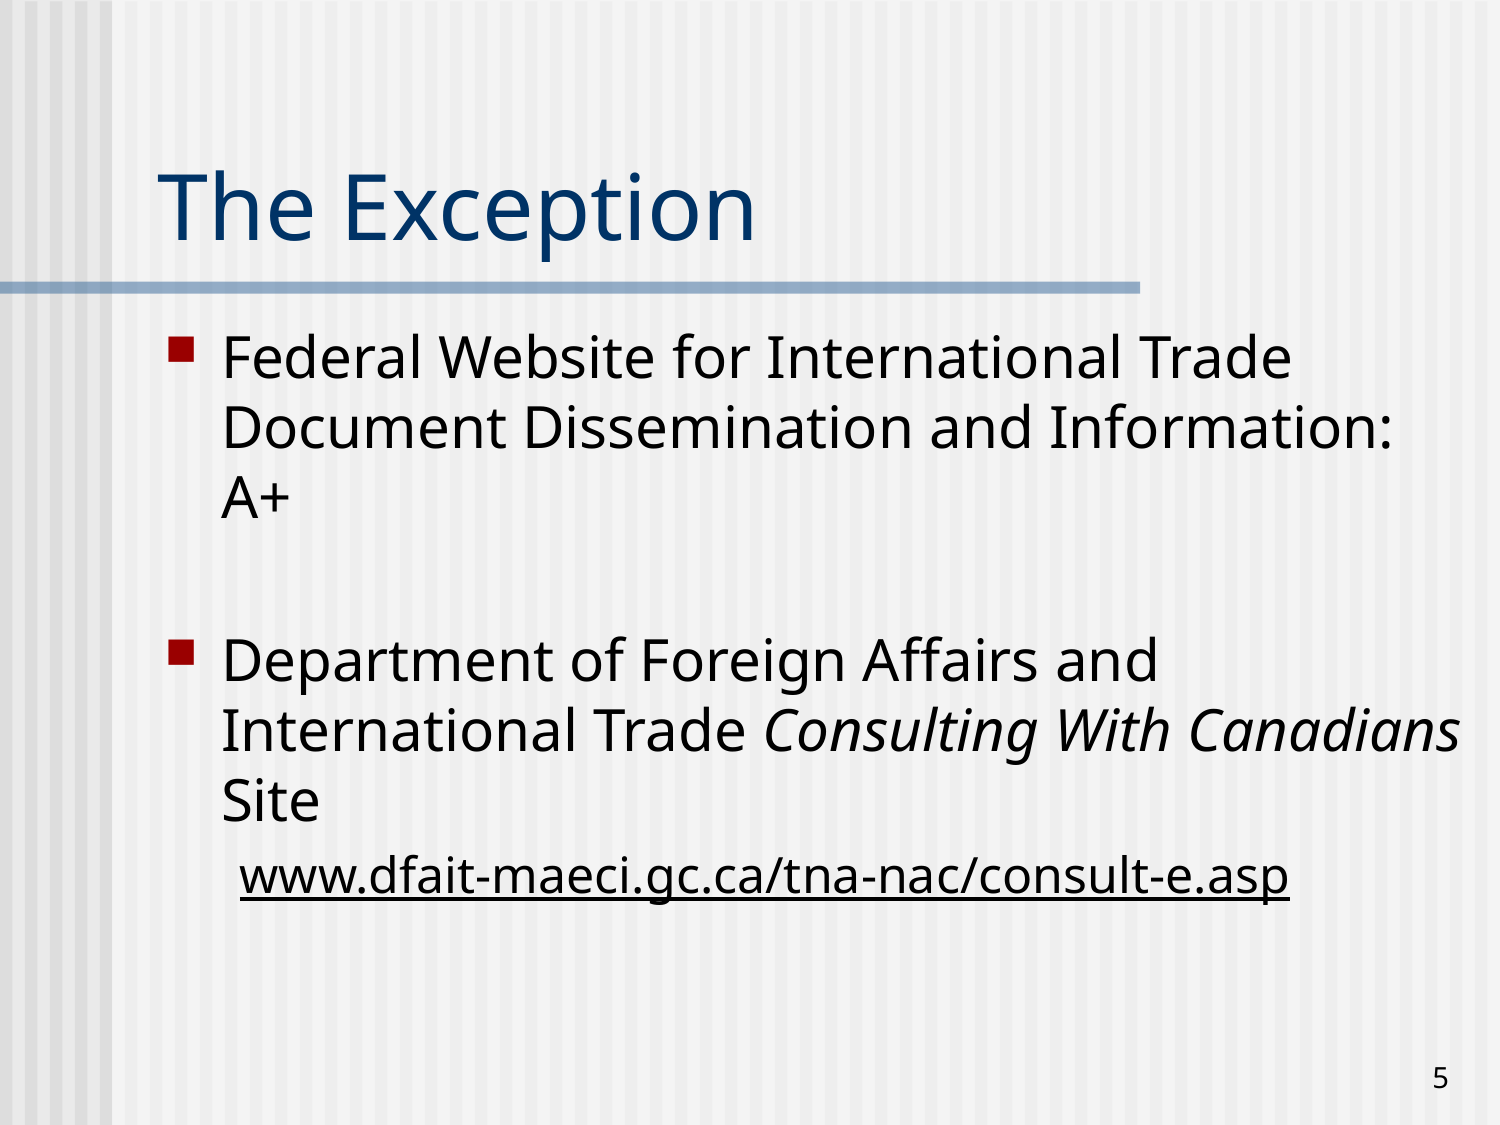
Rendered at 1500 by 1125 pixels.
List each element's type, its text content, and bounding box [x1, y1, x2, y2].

title The Exception [142, 141, 1483, 267]
list Federal Website for International Trade Document Dissemination and Information: A+ Department of Foreign Affairs and International Trade Consulting With Canadians Site www.dfait-maeci.gc.ca/tna-nac/consult-e.asp [149, 312, 1481, 1001]
slide_number 5 [1151, 1031, 1465, 1107]
